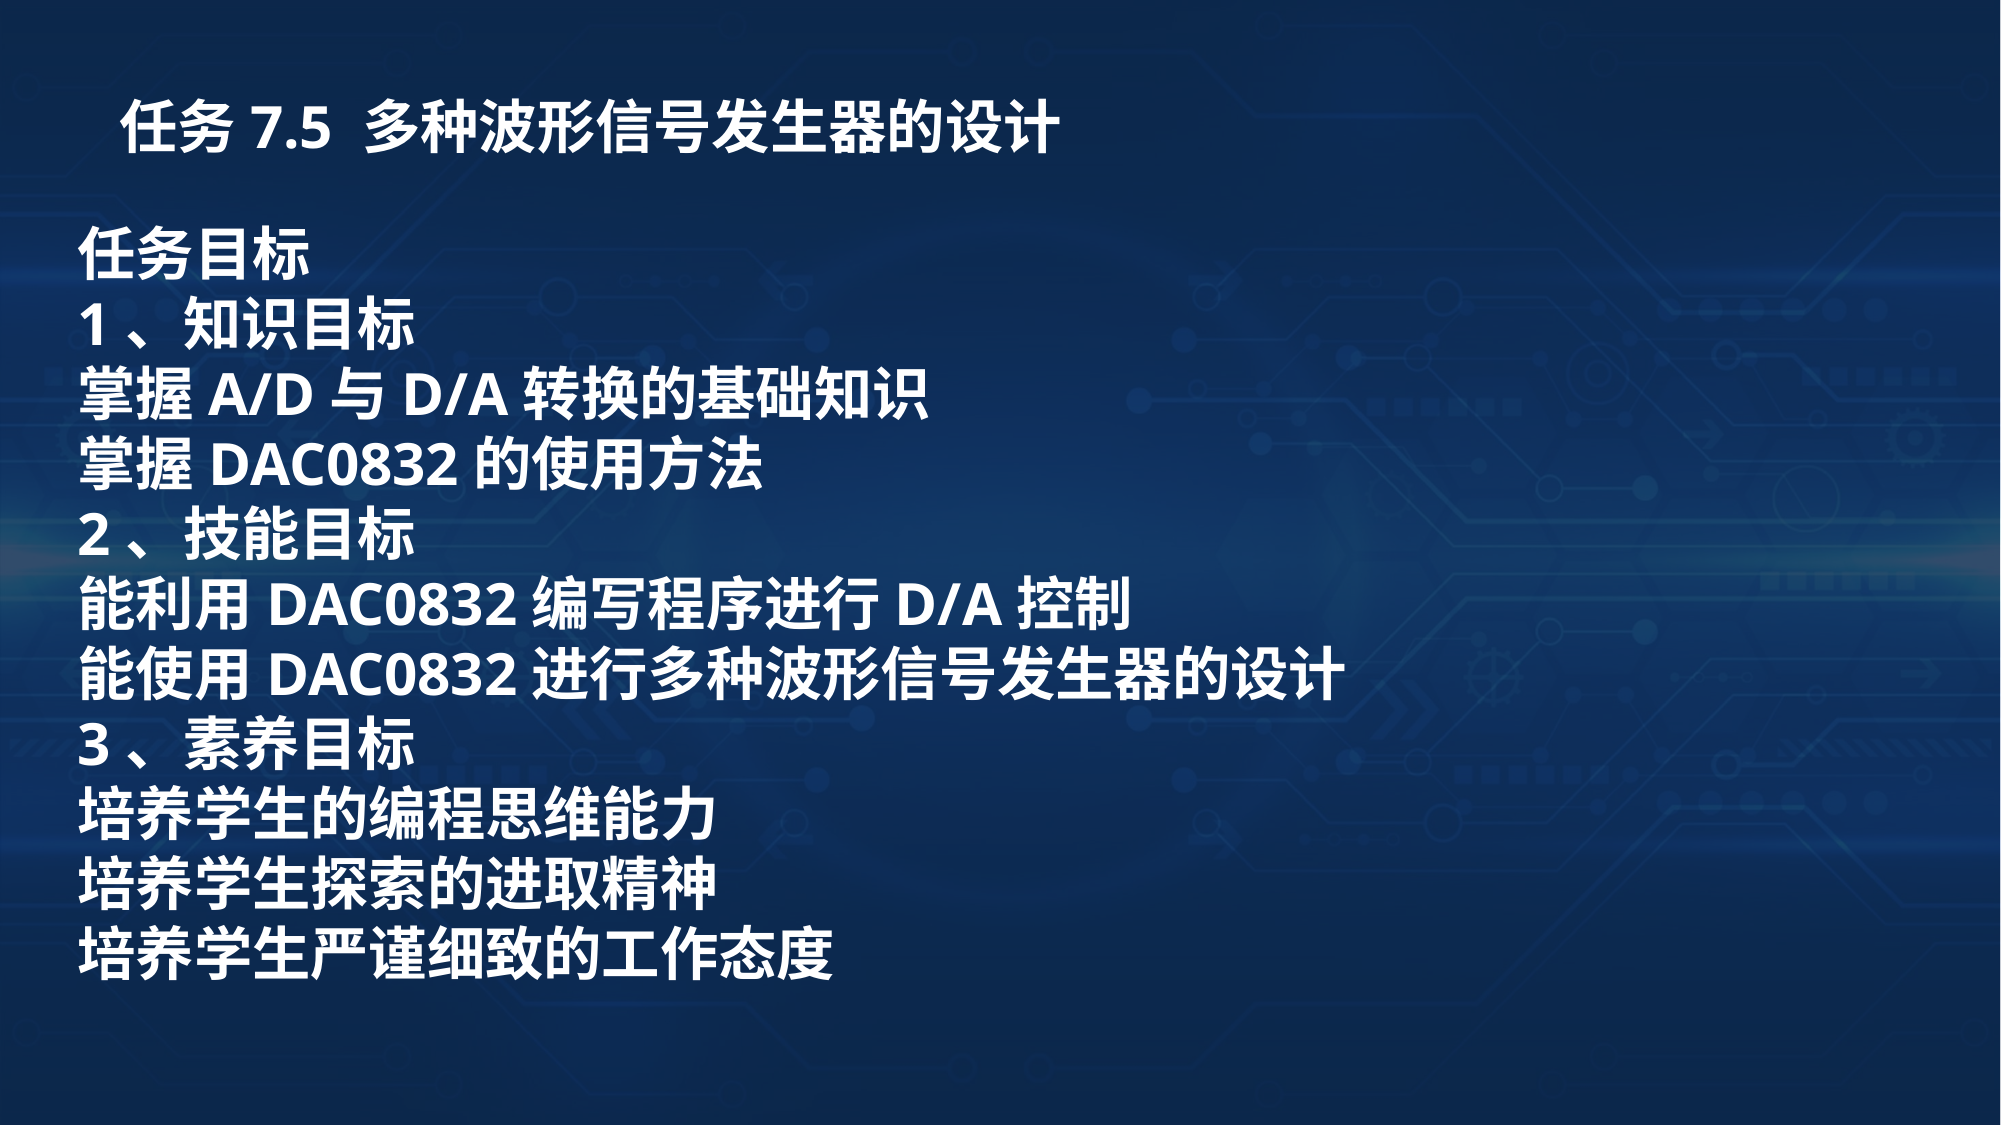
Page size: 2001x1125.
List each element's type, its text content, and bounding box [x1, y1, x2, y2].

text_box 任务7.5 多种波形信号发生器的设计 [104, 83, 1354, 168]
text_box 任务目标 1、知识目标 掌握A/D与D/A转换的基础知识 掌握DAC0832的使用方法 2、技能目标 能利用DAC0832编写程序进行D/A控制 能使用DAC0832进行多种波形信号发生器的设计 3、素养目标 培养学生的编程思维能力 培养学生探索的进取精神 培养学生严谨细致的工作态度 [62, 209, 1774, 1065]
